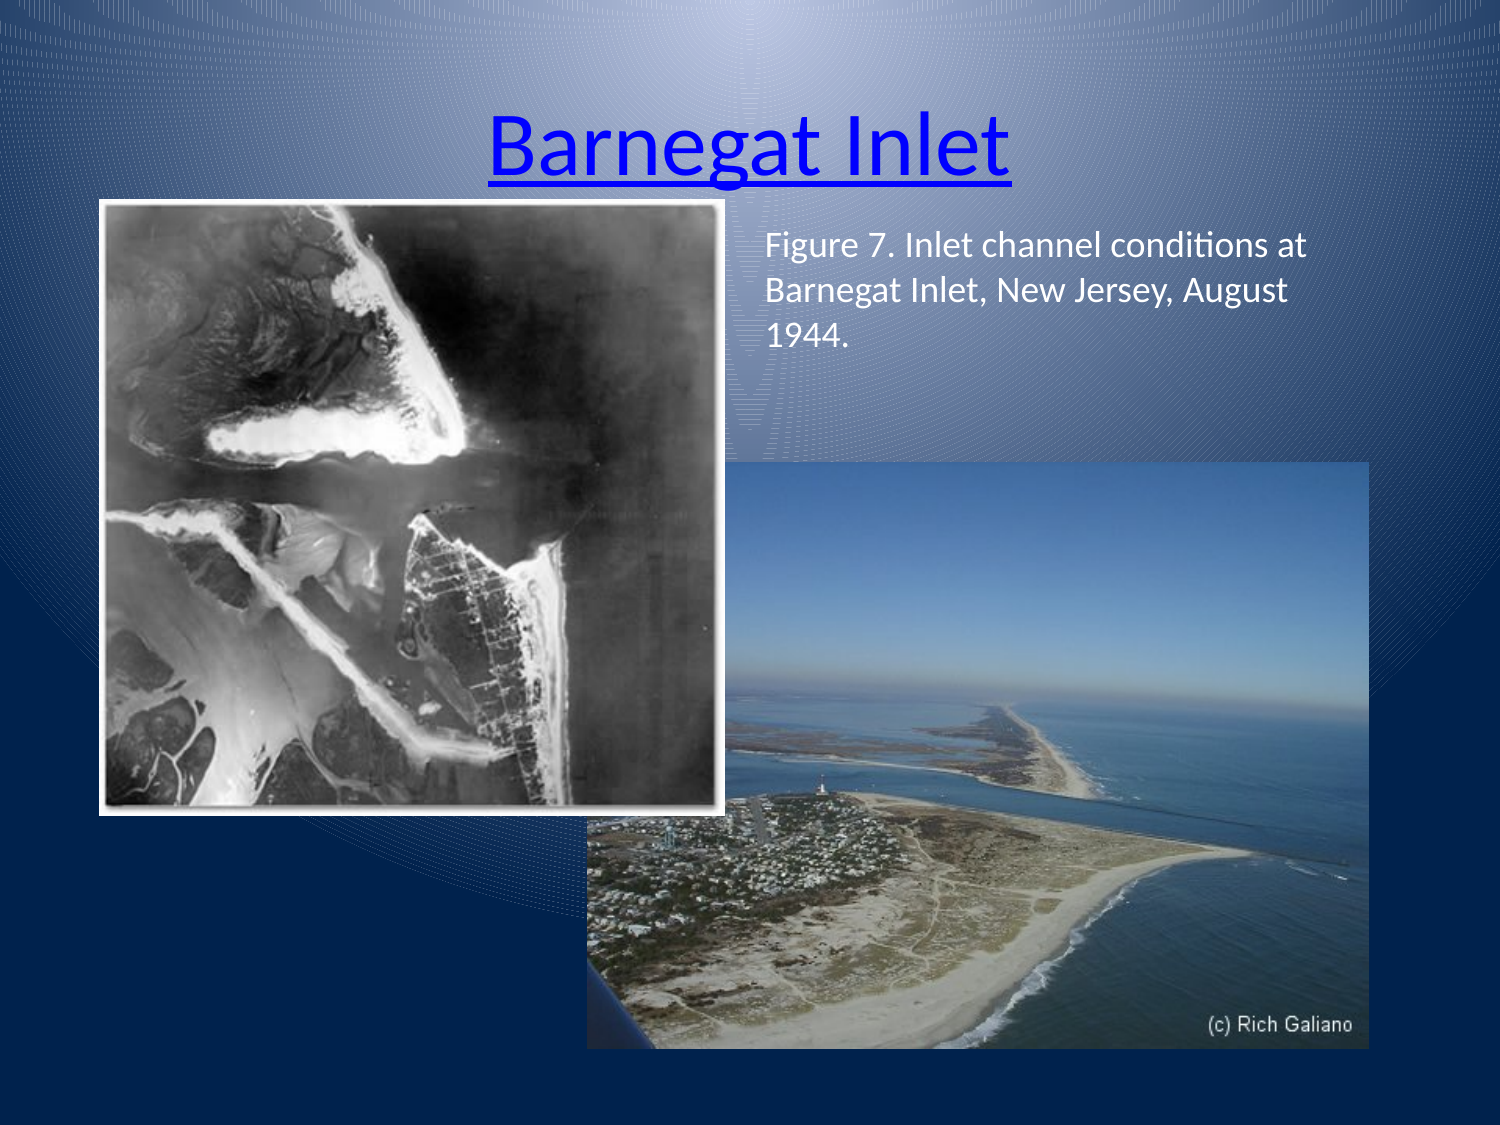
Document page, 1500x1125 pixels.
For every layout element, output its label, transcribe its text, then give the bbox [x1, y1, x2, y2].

picture [99, 199, 1369, 1049]
text_box Figure 7. Inlet channel conditions at Barnegat Inlet, New Jersey, August 1944. [750, 212, 1388, 363]
title Barnegat Inlet [75, 45, 1425, 233]
